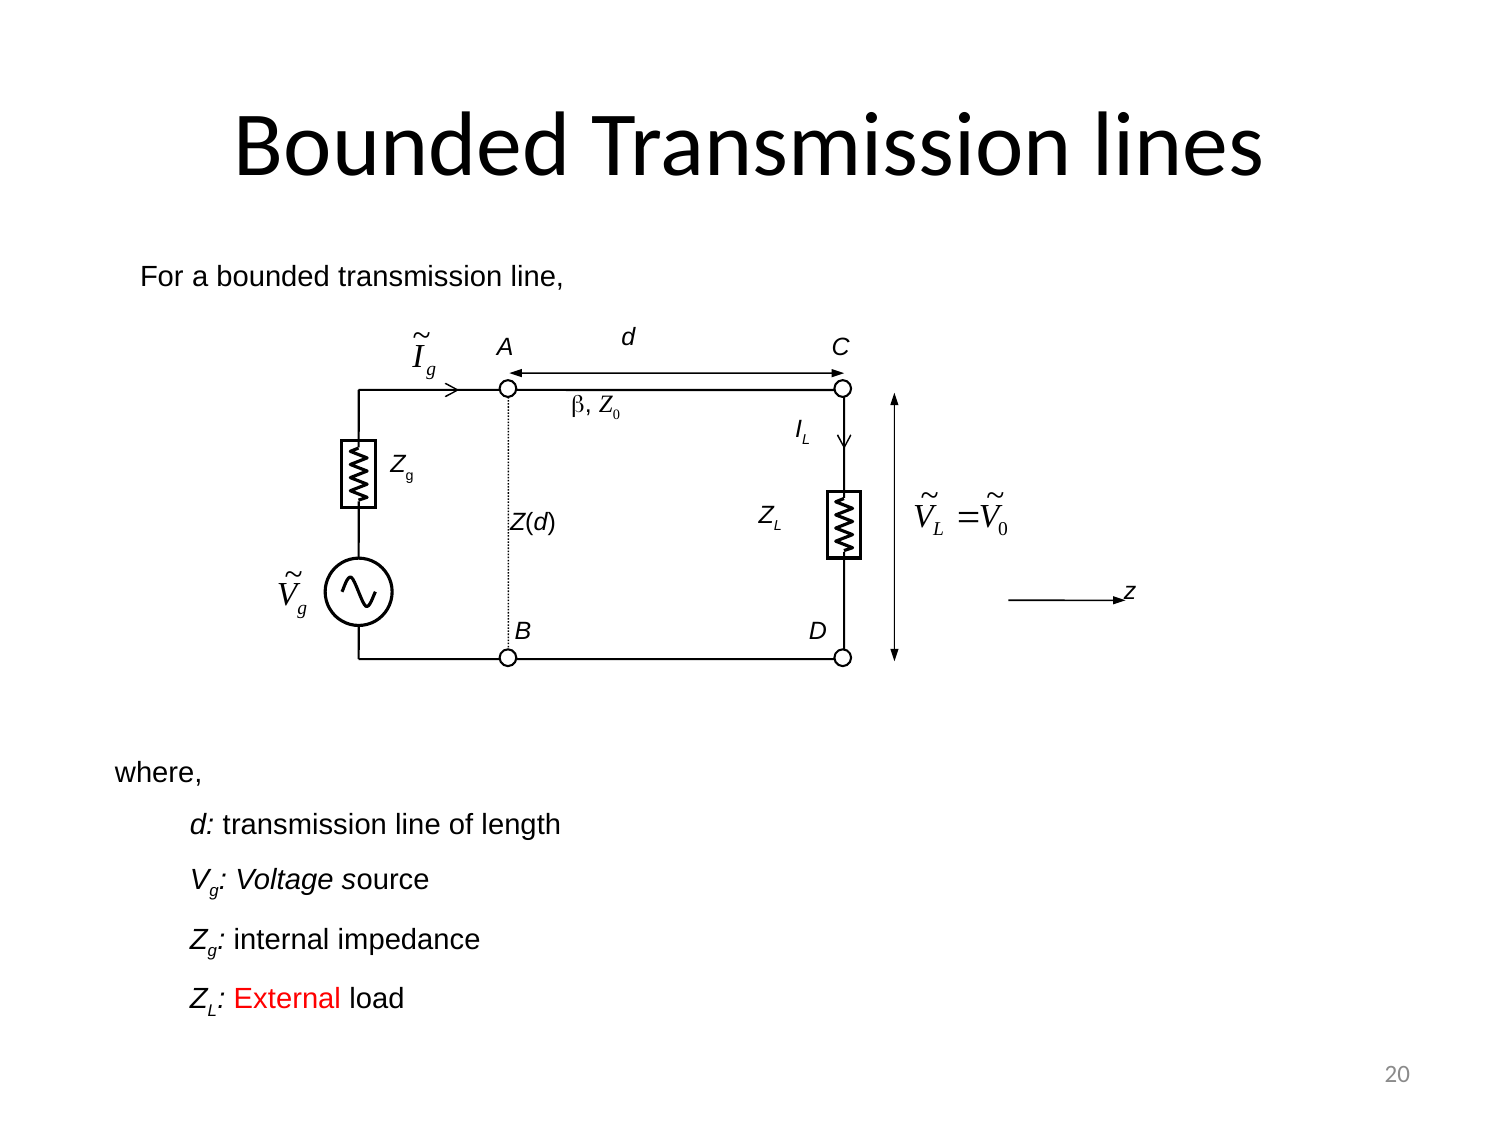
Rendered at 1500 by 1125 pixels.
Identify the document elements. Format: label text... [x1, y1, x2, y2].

slide_number 20 [1074, 1042, 1425, 1103]
title Bounded Transmission lines [37, 45, 1463, 233]
text_box where, d: transmission line of length Vg: Voltage source Zg: internal impedance ZL: External load [99, 728, 1250, 1027]
text_box For a bounded transmission line, [125, 232, 975, 300]
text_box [274, 312, 1163, 667]
